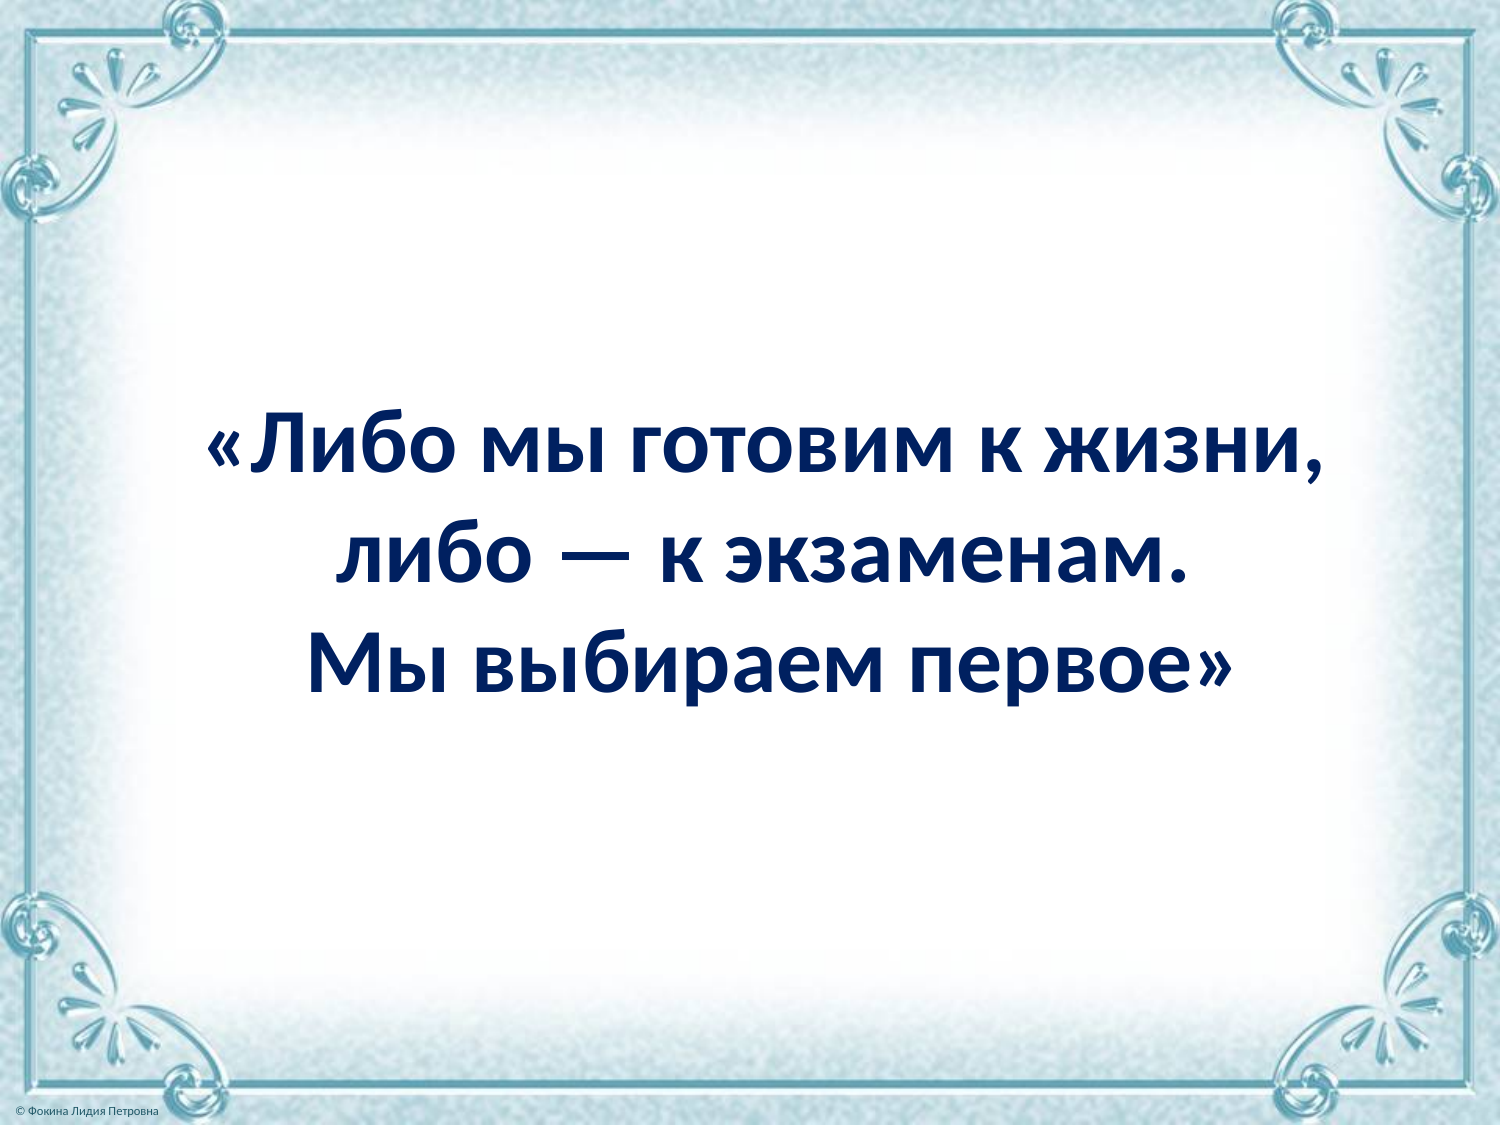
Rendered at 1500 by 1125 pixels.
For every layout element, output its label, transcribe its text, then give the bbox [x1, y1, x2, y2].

picture [0, 0, 1500, 1125]
text_box «Либо мы готовим к жизни, либо — к экзаменам. Мы выбираем первое» [112, 373, 1436, 719]
